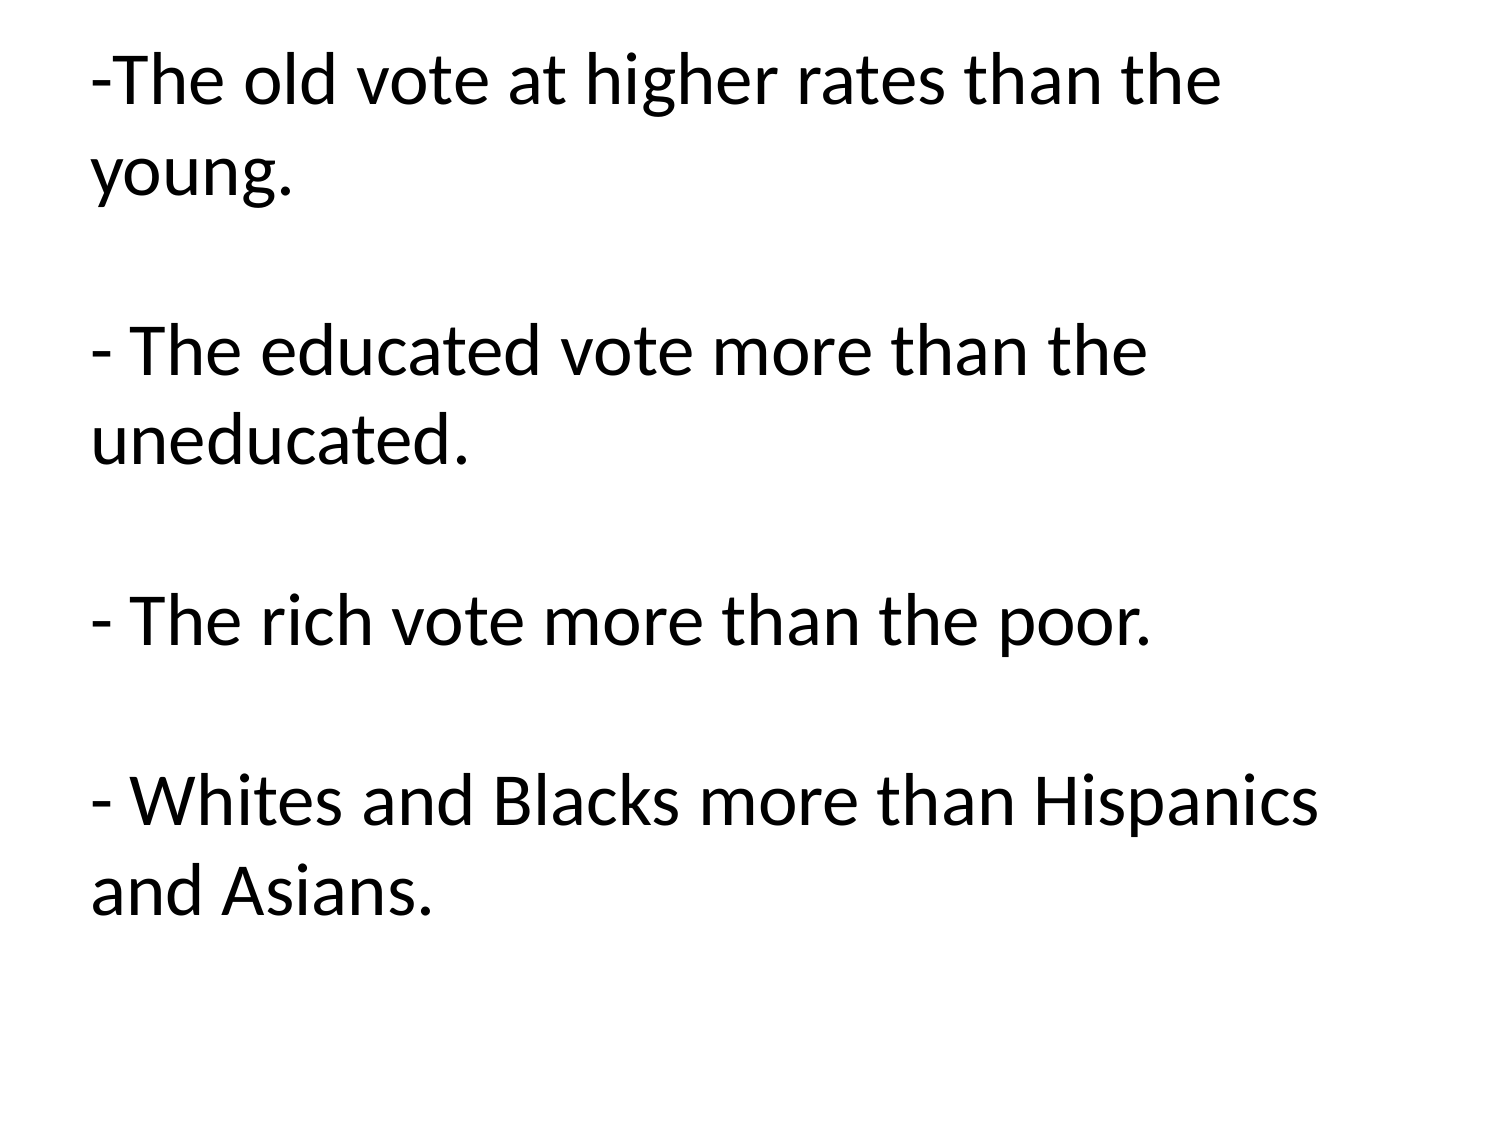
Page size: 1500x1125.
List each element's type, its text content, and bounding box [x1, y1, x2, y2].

title -The old vote at higher rates than the young. - The educated vote more than the uneducated. - The rich vote more than the poor. - Whites and Blacks more than Hispanics and Asians. [74, 44, 1426, 1026]
